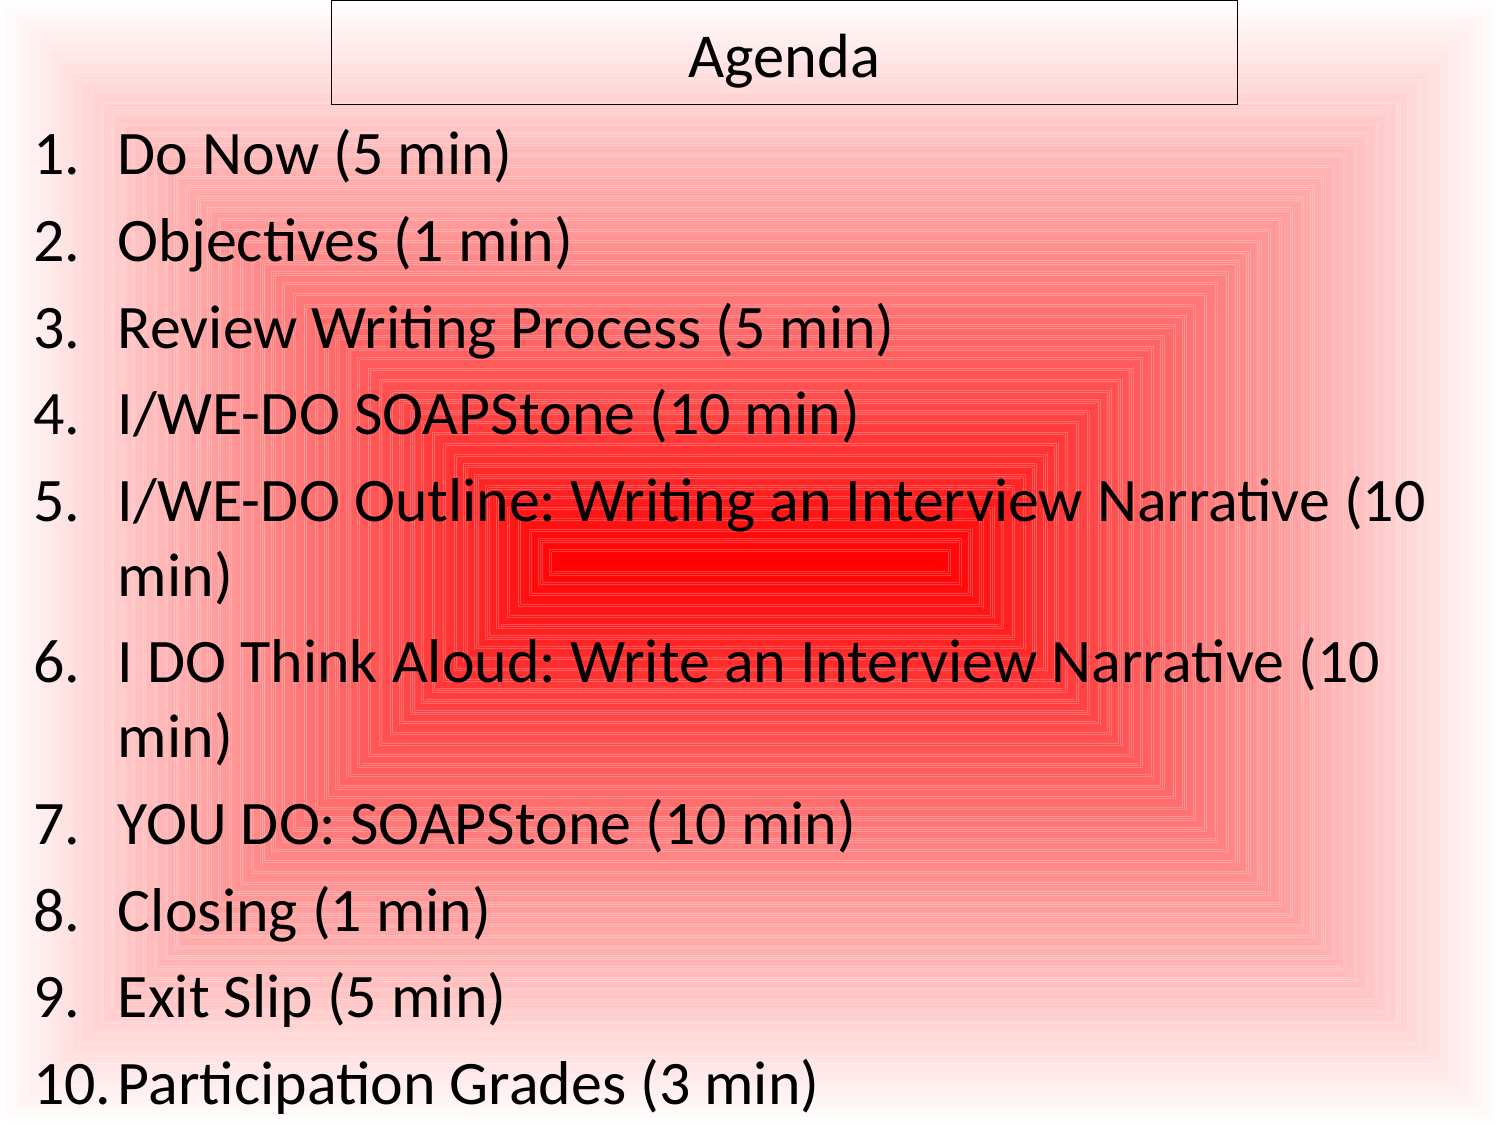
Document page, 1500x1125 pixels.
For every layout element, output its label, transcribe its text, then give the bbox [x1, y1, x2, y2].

list Do Now (5 min) Objectives (1 min) Review Writing Process (5 min) I/WE-DO SOAPStone (10 min) I/WE-DO Outline: Writing an Interview Narrative (10 min) I DO Think Aloud: Write an Interview Narrative (10 min) YOU DO: SOAPStone (10 min) Closing (1 min) Exit Slip (5 min) Participation Grades (3 min) [0, 104, 1500, 1125]
text_box Agenda [331, 0, 1238, 105]
